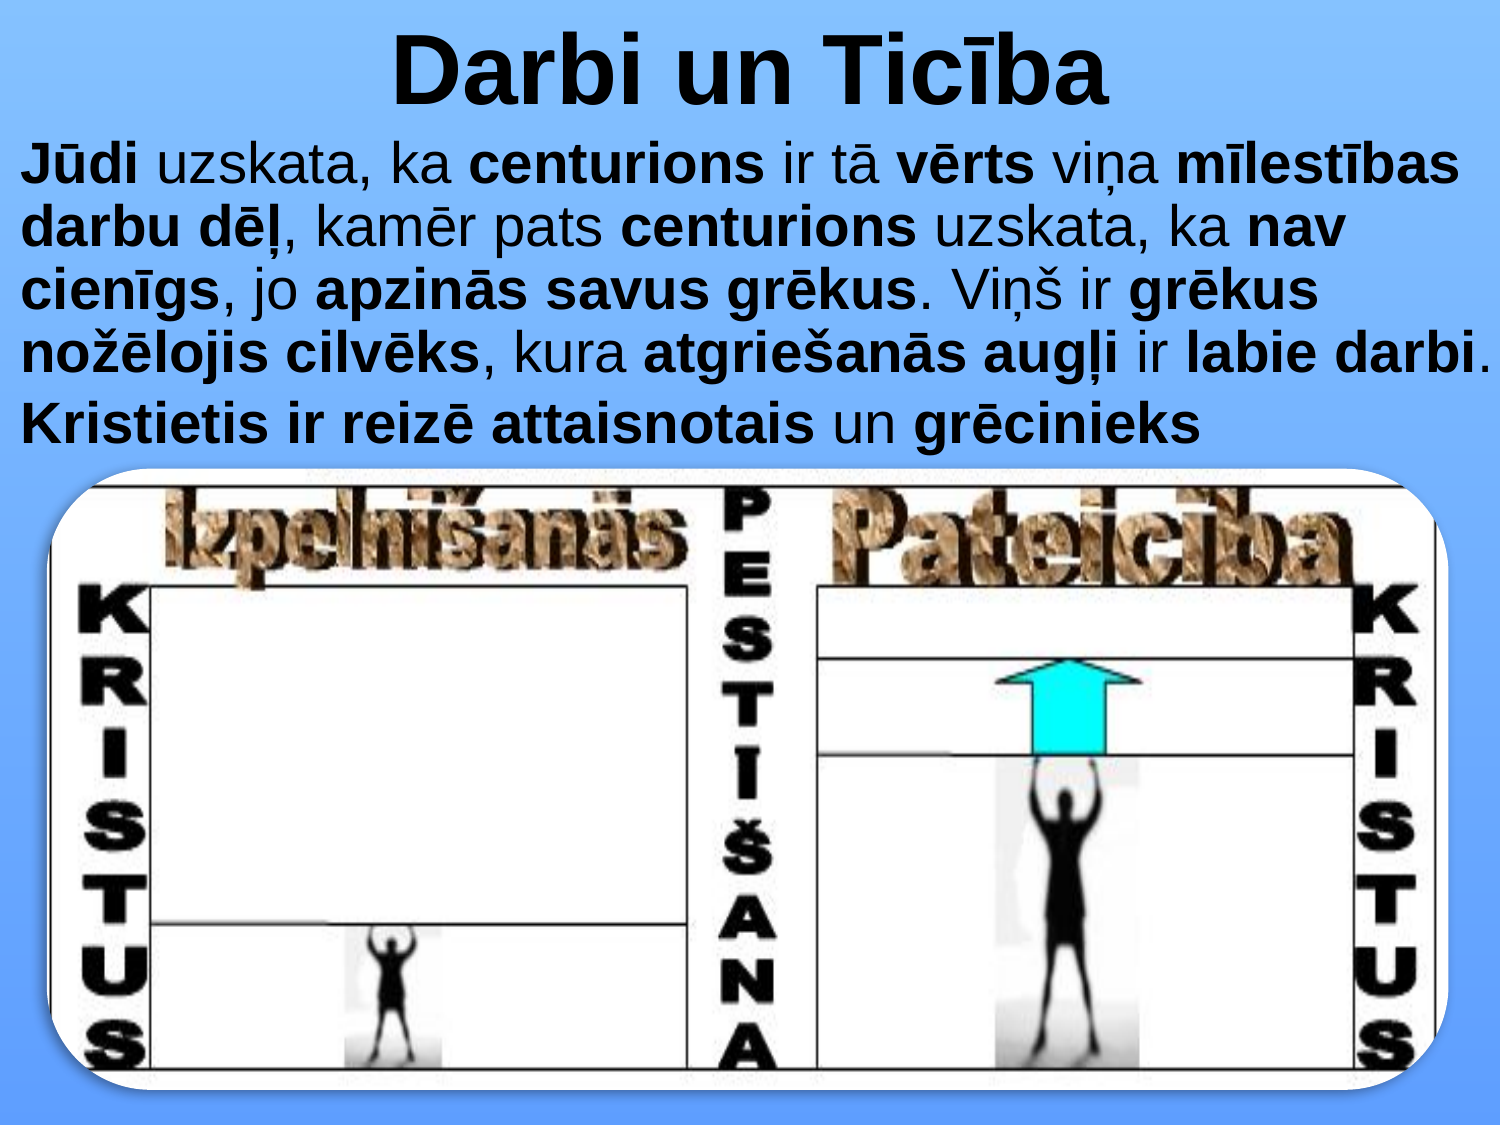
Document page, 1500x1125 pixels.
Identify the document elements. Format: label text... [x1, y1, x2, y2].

picture [46, 468, 1449, 1091]
text_box Jūdi uzskata, ka centurions ir tā vērts viņa mīlestības darbu dēļ, kamēr pats centurions uzskata, ka nav cienīgs, jo apzinās savus grēkus. Viņš ir grēkus nožēlojis cilvēks, kura atgriešanās augļi ir labie darbi. Kristietis ir reizē attaisnotais un grēcinieks [5, 125, 1500, 462]
slide_number 9 [1074, 1098, 1426, 1103]
title Darbi un Ticība [0, 0, 1500, 130]
